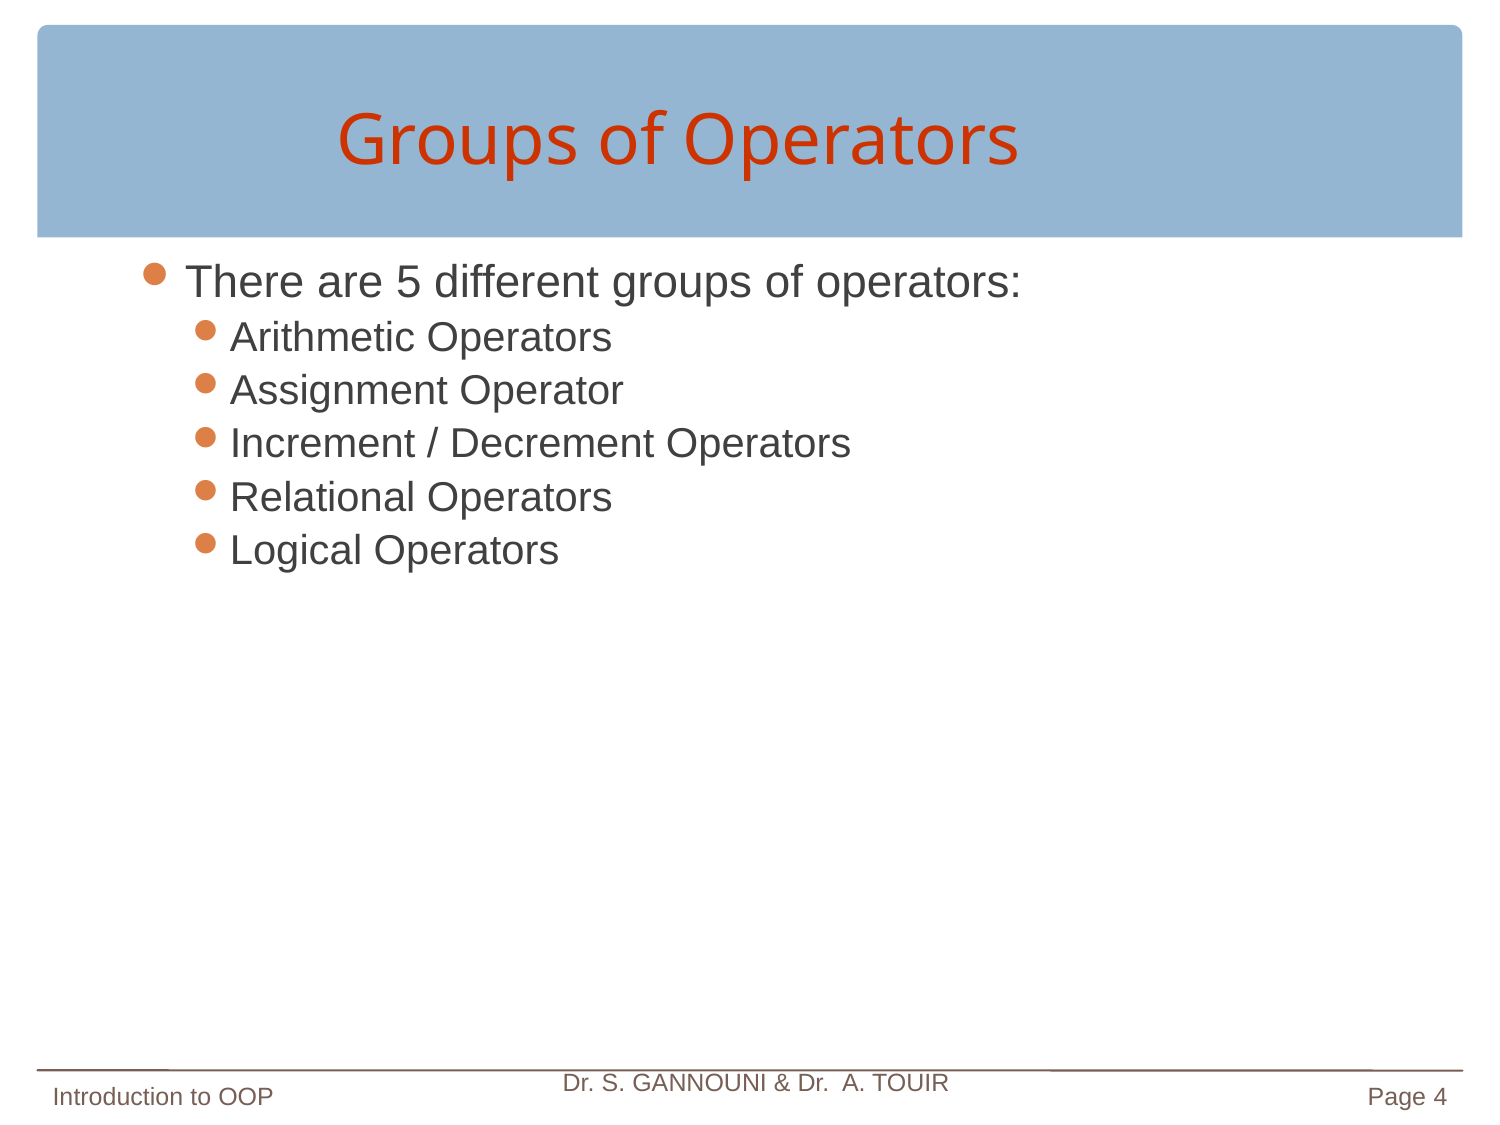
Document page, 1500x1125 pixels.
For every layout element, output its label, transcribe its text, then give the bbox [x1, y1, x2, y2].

list There are 5 different groups of operators: Arithmetic Operators Assignment Operator Increment / Decrement Operators Relational Operators Logical Operators [124, 249, 1451, 926]
title Groups of Operators [135, 54, 1222, 218]
slide_number Page 4 [1112, 1069, 1463, 1123]
slide_number Introduction to OOP [37, 1069, 388, 1123]
footer Dr. S. GANNOUNI & Dr. A. TOUIR [474, 1069, 1038, 1123]
